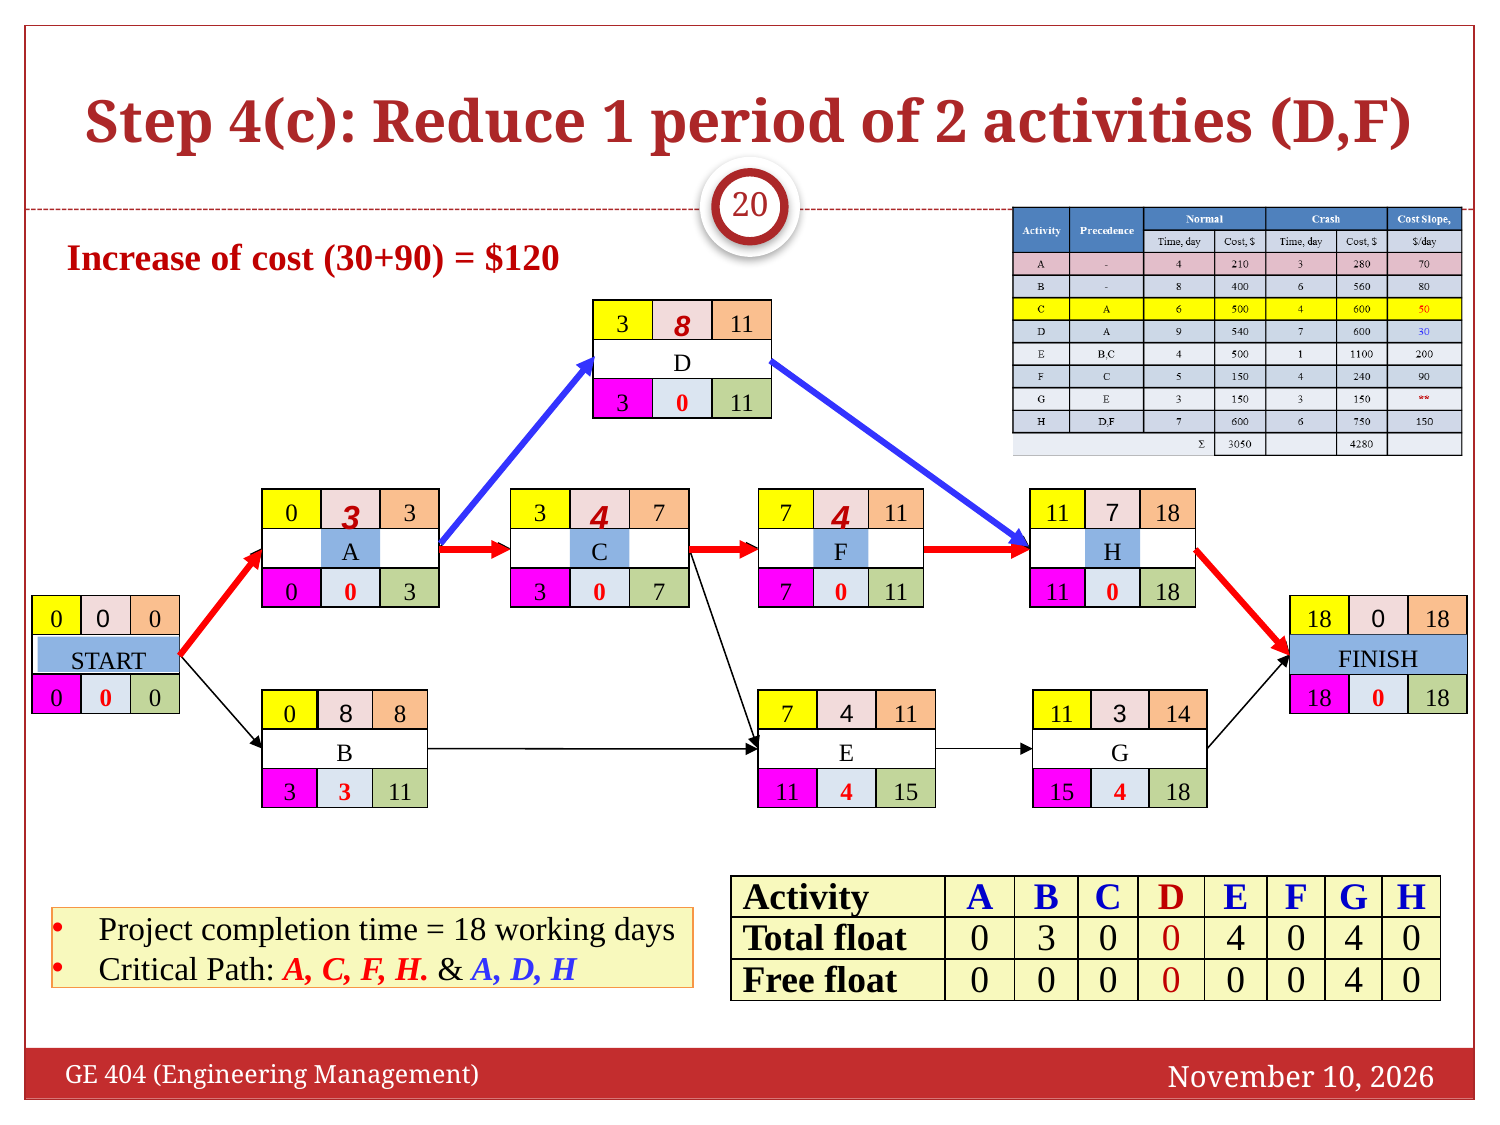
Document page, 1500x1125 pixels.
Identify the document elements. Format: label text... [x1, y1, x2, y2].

table_cell 0 [946, 918, 1014, 958]
table_header A [946, 877, 1014, 916]
table_cell 0 [1383, 918, 1440, 958]
picture [1012, 205, 1463, 299]
table_cell Total float [732, 918, 944, 958]
table_cell 4 [1326, 960, 1381, 1000]
table_cell 0 [1079, 960, 1137, 1000]
table_header Activity [732, 877, 944, 916]
table_cell 0 [1015, 960, 1077, 1000]
text_box Increase of cost (30+90) = $120 [51, 225, 576, 286]
table_header F [1268, 877, 1324, 916]
table_cell 0 [946, 960, 1014, 1000]
table_header G [1326, 877, 1381, 916]
table_cell 0 [1139, 960, 1204, 1000]
table_cell 0 [1205, 960, 1266, 1000]
table_cell 4 [1205, 918, 1266, 958]
table_cell 0 [1268, 960, 1324, 1000]
footer GE 404 (Engineering Management) [50, 1051, 638, 1112]
table_cell 3 [1015, 918, 1077, 958]
table_cell Free float [732, 960, 944, 1000]
slide_number 20 [712, 169, 788, 243]
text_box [31, 299, 1468, 808]
table_header E [1205, 877, 1266, 916]
table_header H [1383, 877, 1440, 916]
table_cell 0 [1139, 918, 1204, 958]
table_cell 0 [1268, 918, 1324, 958]
table_cell 0 [1383, 960, 1440, 1000]
table_header B [1015, 877, 1077, 916]
table_header C [1079, 877, 1137, 916]
table_cell 0 [1079, 918, 1137, 958]
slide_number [950, 1050, 1450, 1111]
table_cell 4 [1326, 918, 1381, 958]
text_box Project completion time = 18 working days Critical Path: A, C, F, H. & A, D, H [51, 907, 694, 988]
table_header D [1139, 877, 1204, 916]
title Step 4(c): Reduce 1 period of 2 activities (D,F) [49, 37, 1450, 162]
